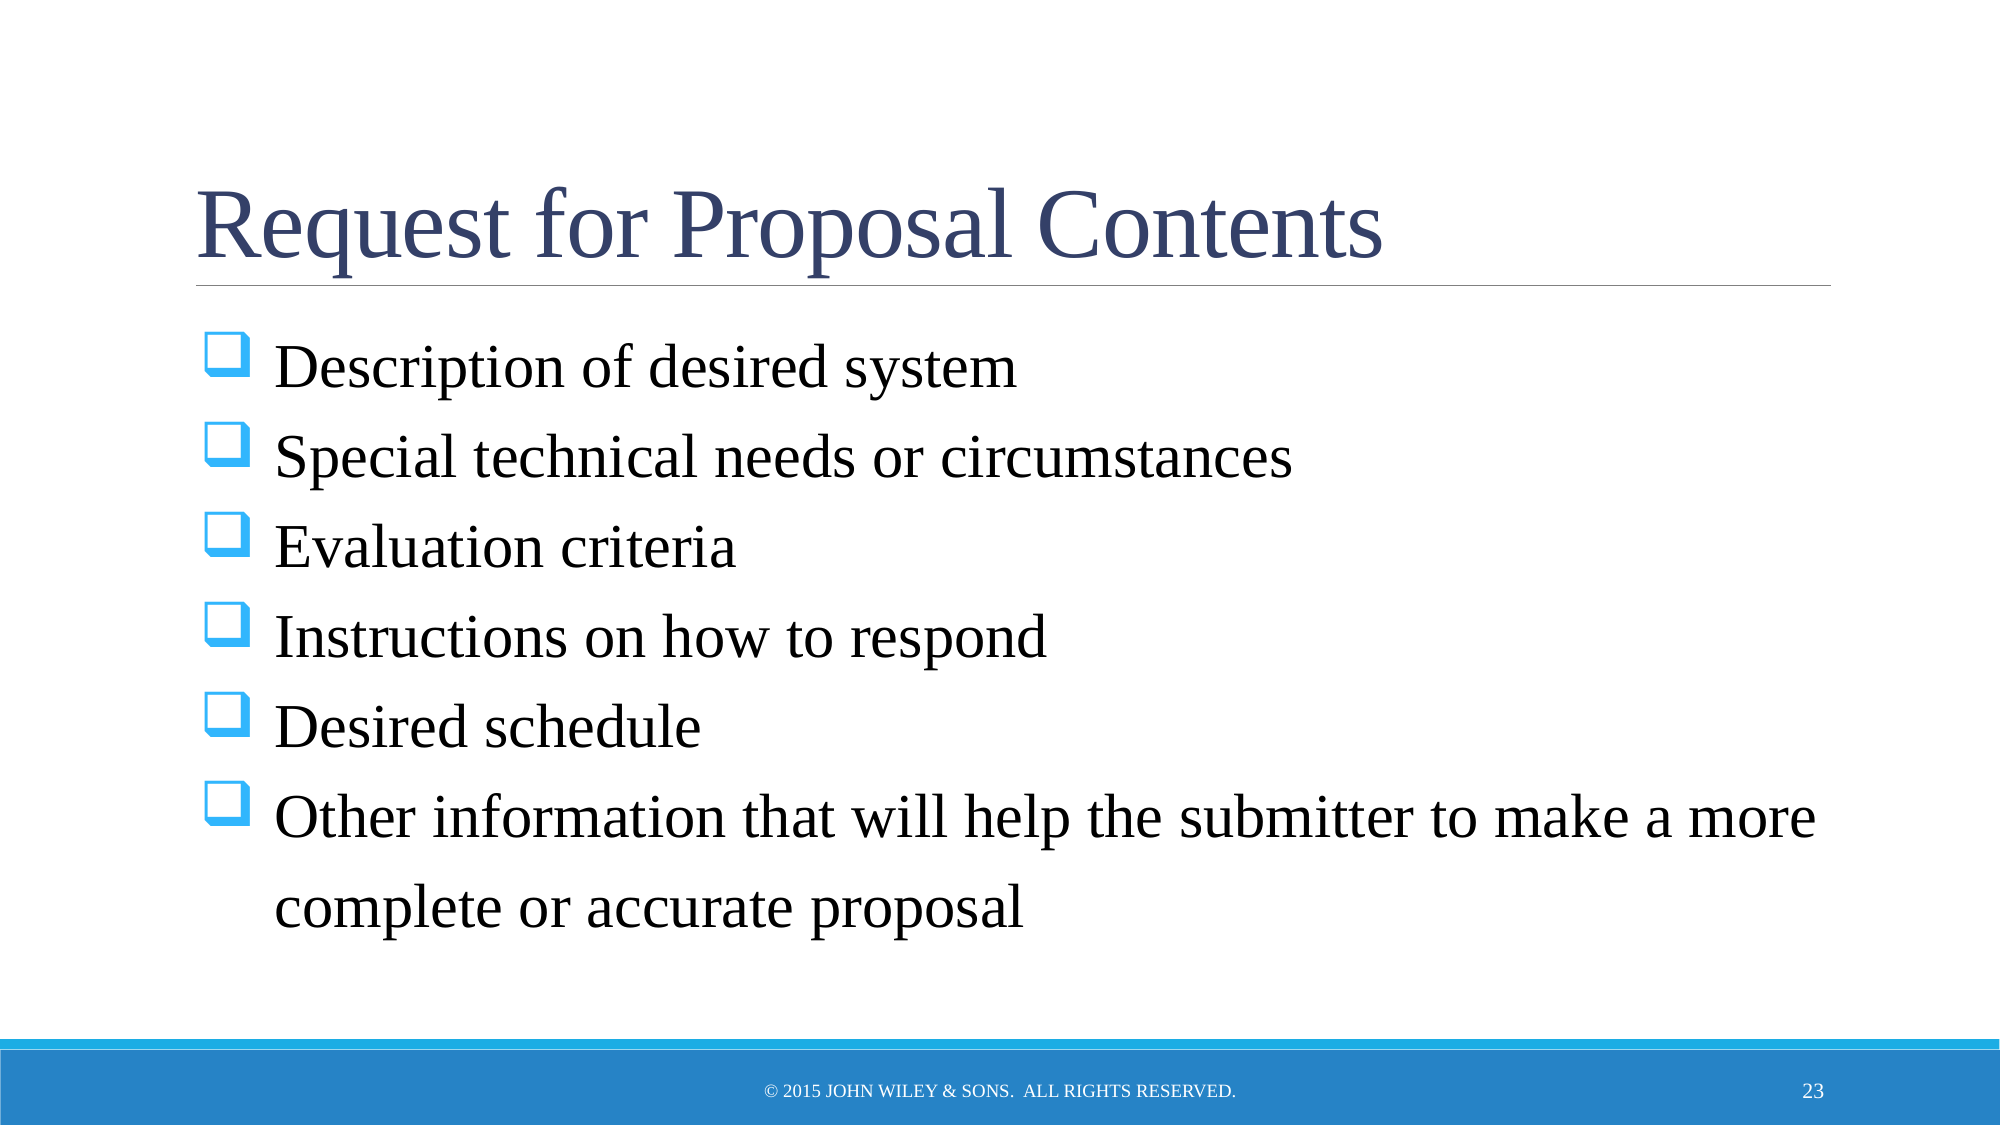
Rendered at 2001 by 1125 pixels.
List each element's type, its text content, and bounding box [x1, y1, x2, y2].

slide_number 23 [1624, 1059, 1840, 1120]
footer © 2015 John Wiley & Sons. All Rights Reserved. [604, 1059, 1396, 1120]
title Request for Proposal Contents [180, 47, 1830, 285]
list Description of desired system Special technical needs or circumstances Evaluation criteria Instructions on how to respond Desired schedule Other information that will help the submitter to make a more complete or accurate proposal [180, 302, 1830, 963]
